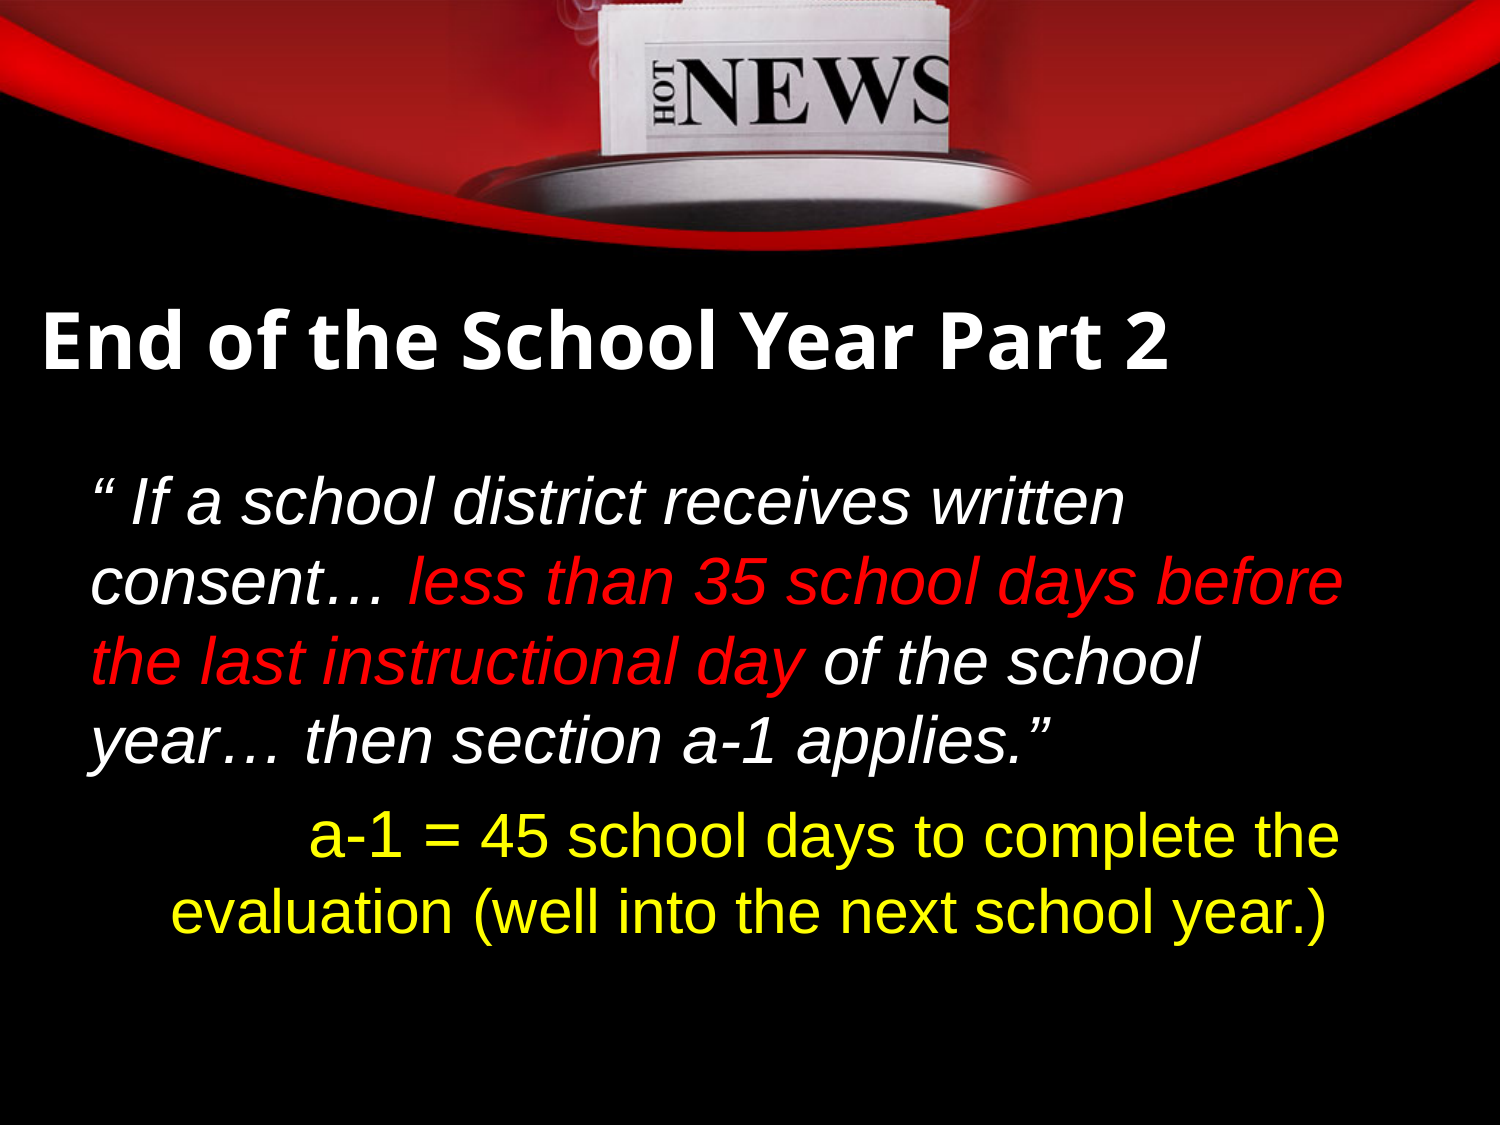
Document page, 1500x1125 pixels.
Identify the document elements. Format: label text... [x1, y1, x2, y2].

picture [0, 0, 1500, 1125]
title End of the School Year Part 2 [24, 262, 1463, 413]
list “ If a school district receives written consent… less than 35 school days before the last instructional day of the school year… then section a-1 applies.” a-1 = 45 school days to complete the evaluation (well into the next school year.) [74, 449, 1426, 988]
